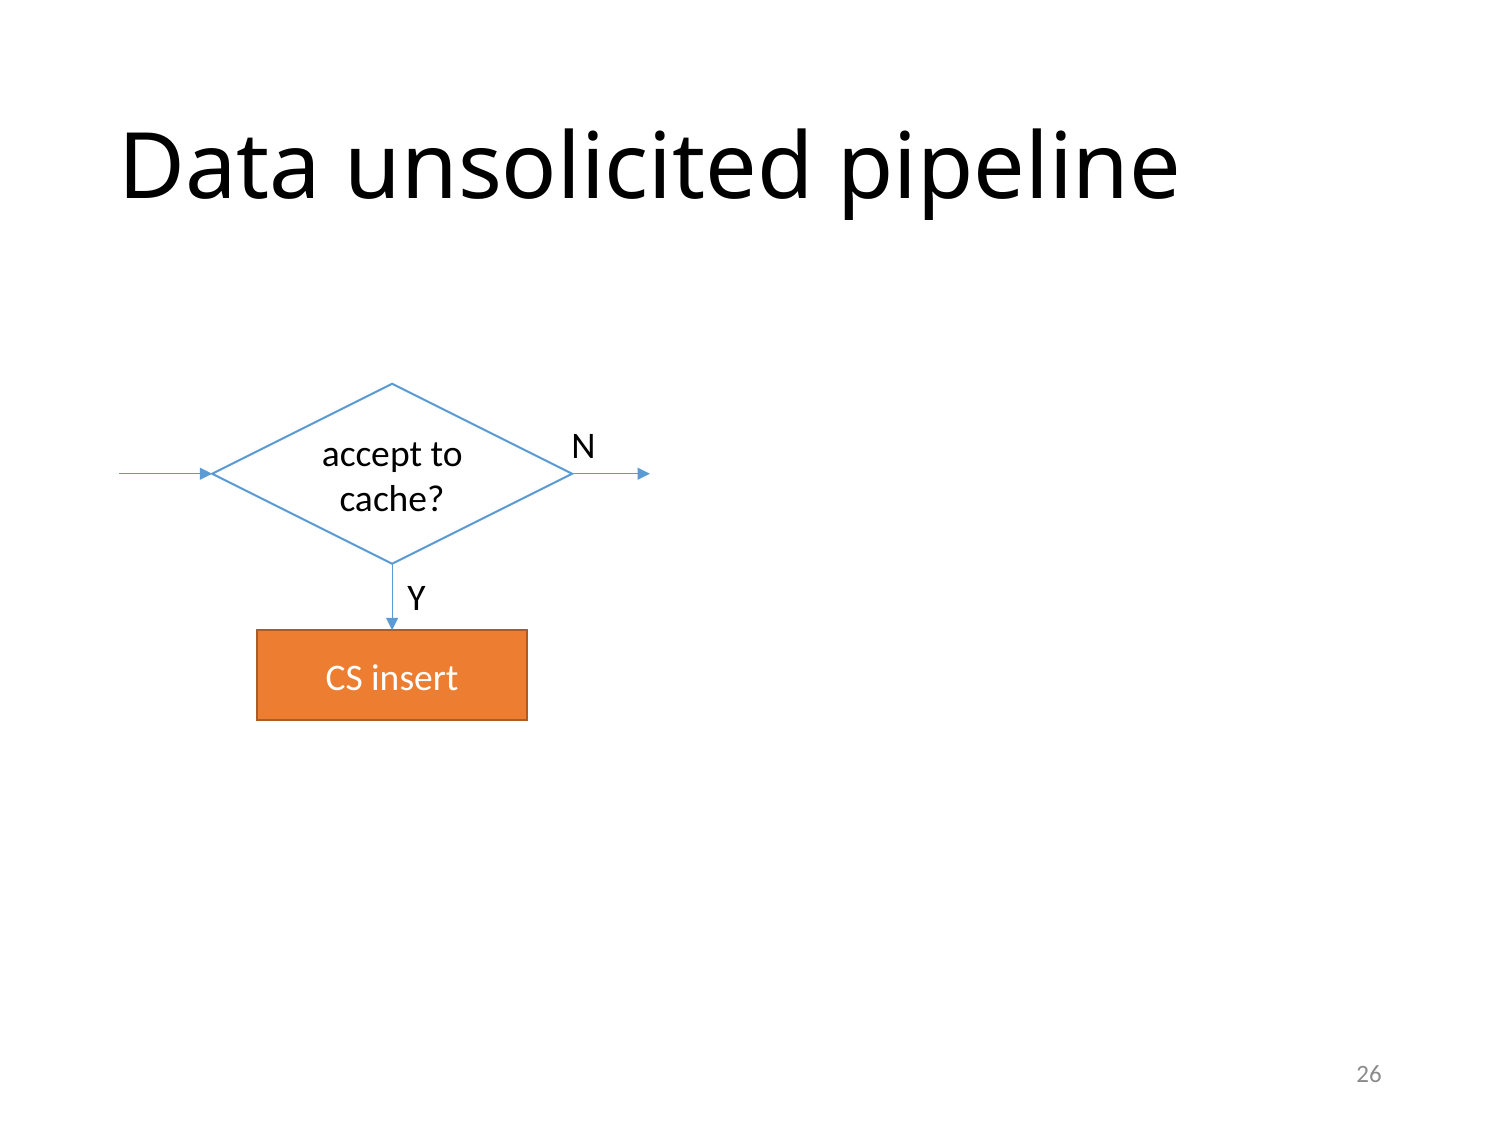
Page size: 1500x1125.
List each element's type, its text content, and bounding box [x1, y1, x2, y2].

text_box CS insert [256, 629, 528, 721]
text_box N [556, 413, 611, 473]
text_box accept to cache? [211, 382, 574, 565]
slide_number 26 [1059, 1042, 1397, 1103]
text_box Y [393, 565, 441, 626]
title Data unsolicited pipeline [103, 59, 1397, 278]
